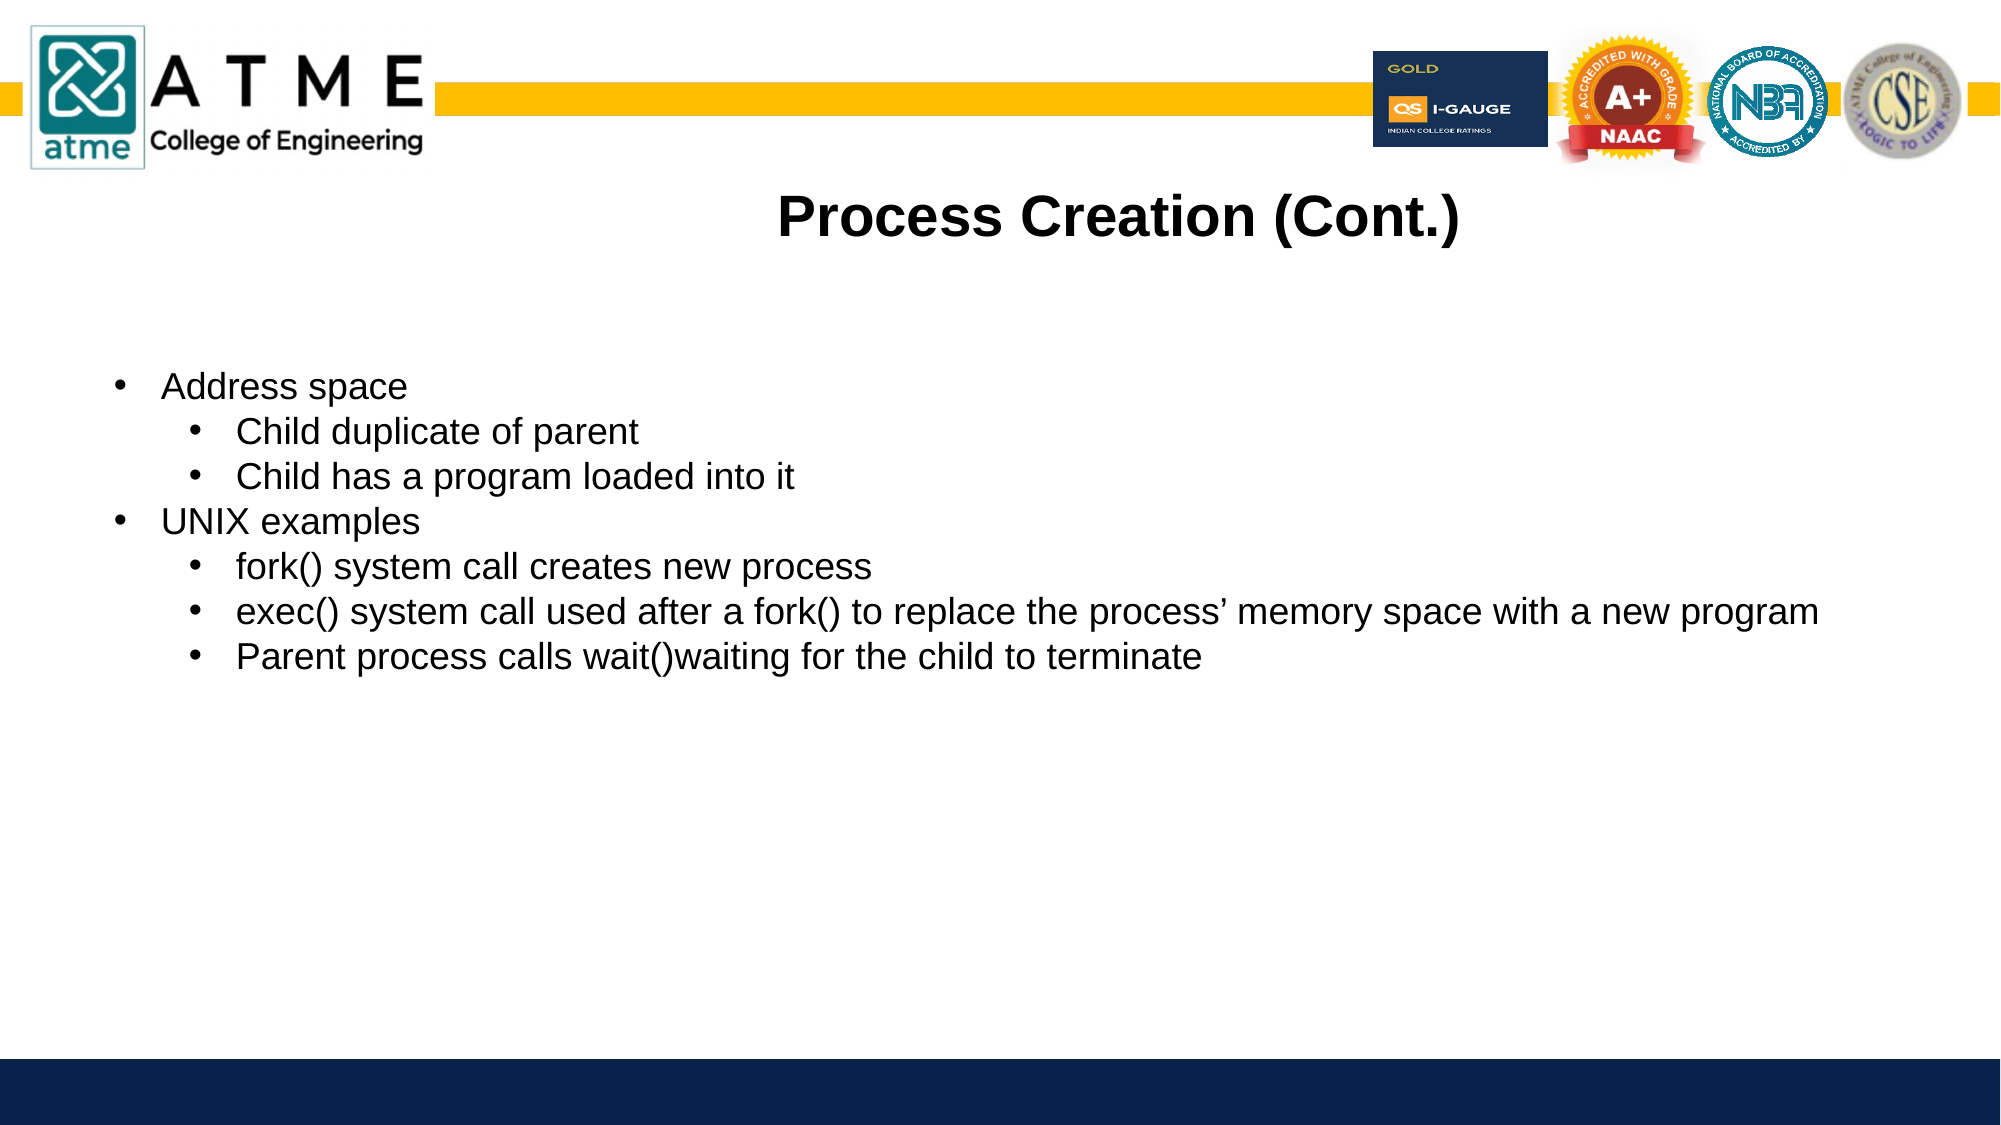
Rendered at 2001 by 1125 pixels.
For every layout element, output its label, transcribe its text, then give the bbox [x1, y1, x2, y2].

text_box Address space Child duplicate of parent Child has a program loaded into it UNIX examples fork() system call creates new process exec() system call used after a fork() to replace the process’ memory space with a new program Parent process calls wait()waiting for the child to terminate [99, 354, 1836, 684]
picture [0, 1059, 2001, 1125]
picture [1373, 20, 1828, 180]
picture [22, 15, 435, 178]
text_box Process Creation (Cont.) [762, 170, 1477, 255]
picture [1840, 26, 1968, 176]
